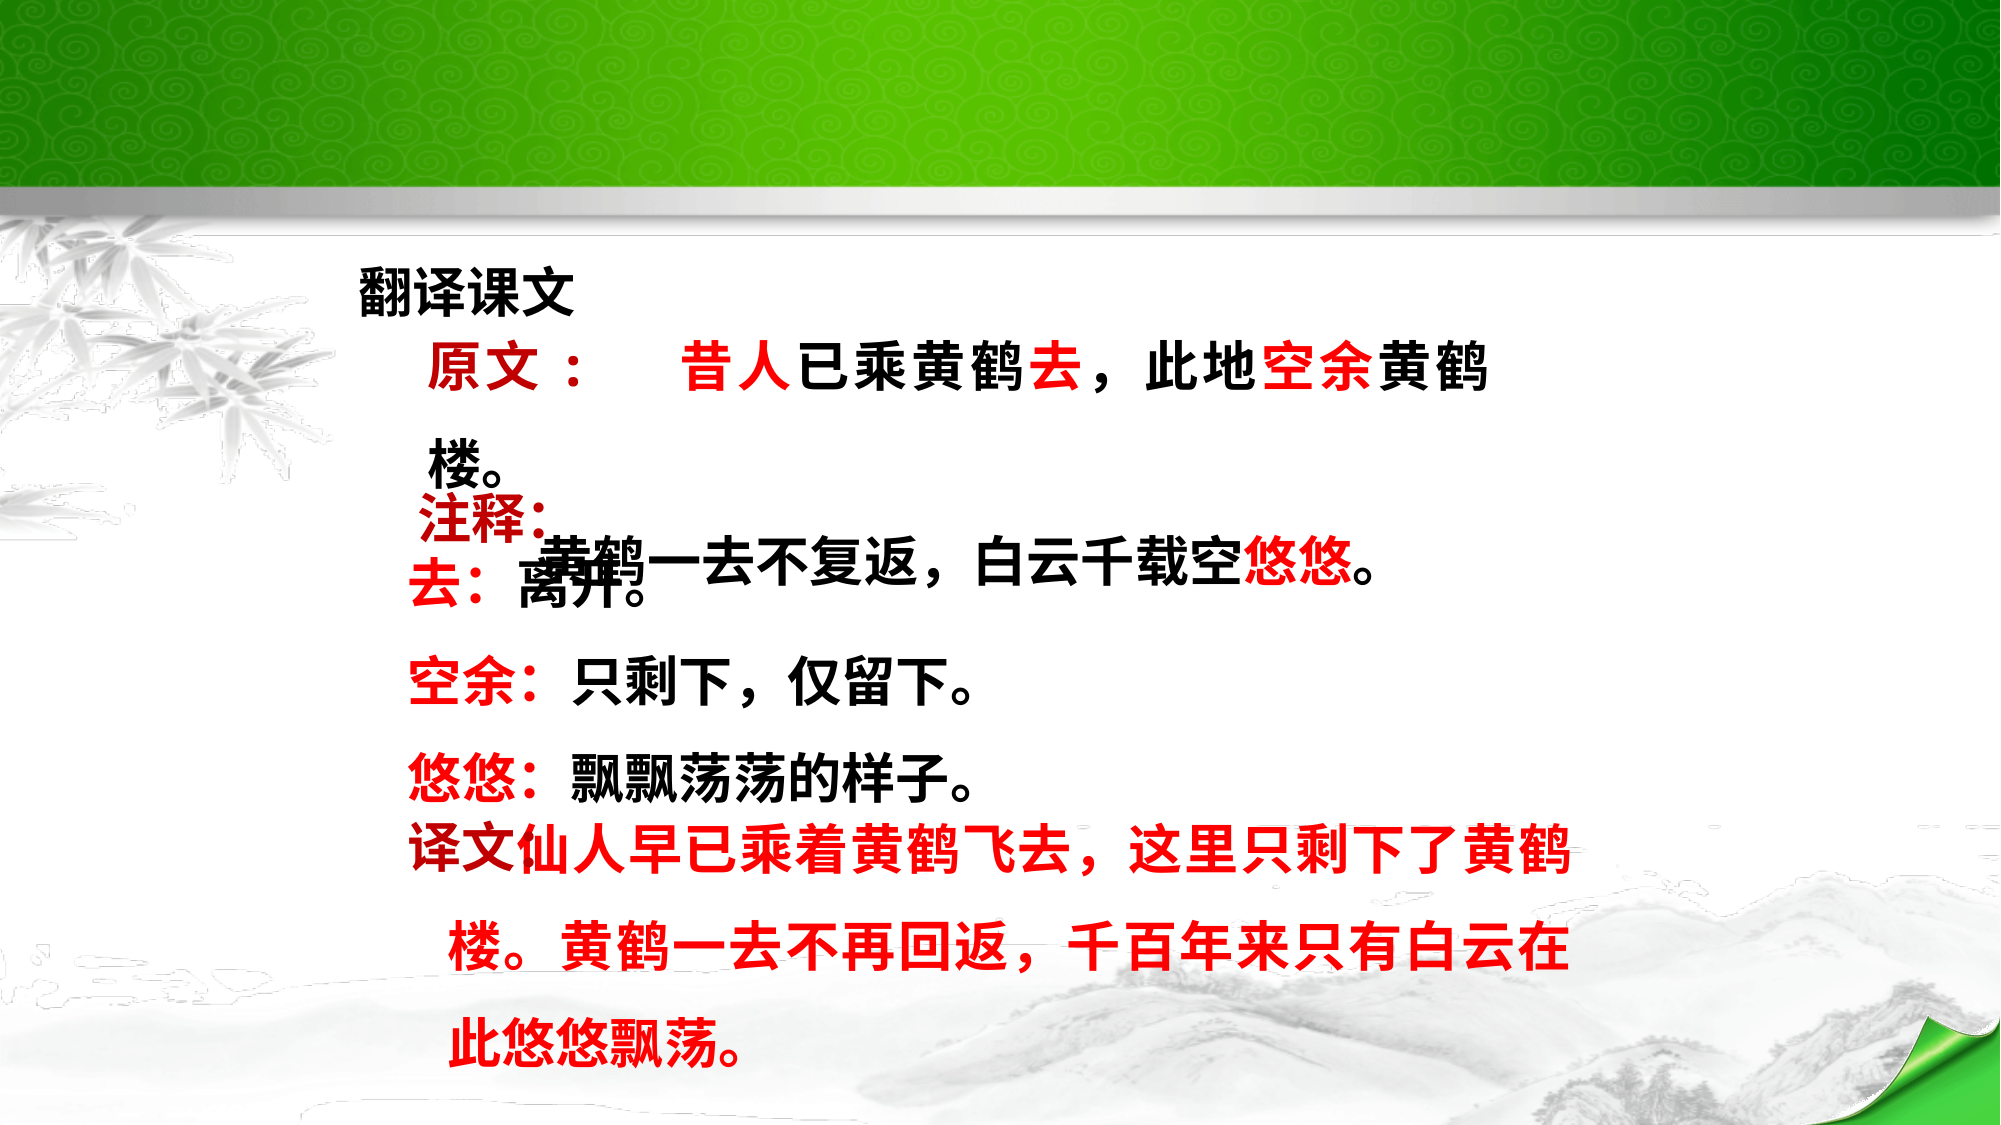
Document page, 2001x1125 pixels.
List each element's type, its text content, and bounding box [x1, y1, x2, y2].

picture [0, 779, 2000, 1125]
text_box 去：离开。 空余：只剩下，仅留下。 悠悠：飘飘荡荡的样子。 [393, 581, 1544, 775]
picture [0, 0, 2000, 570]
